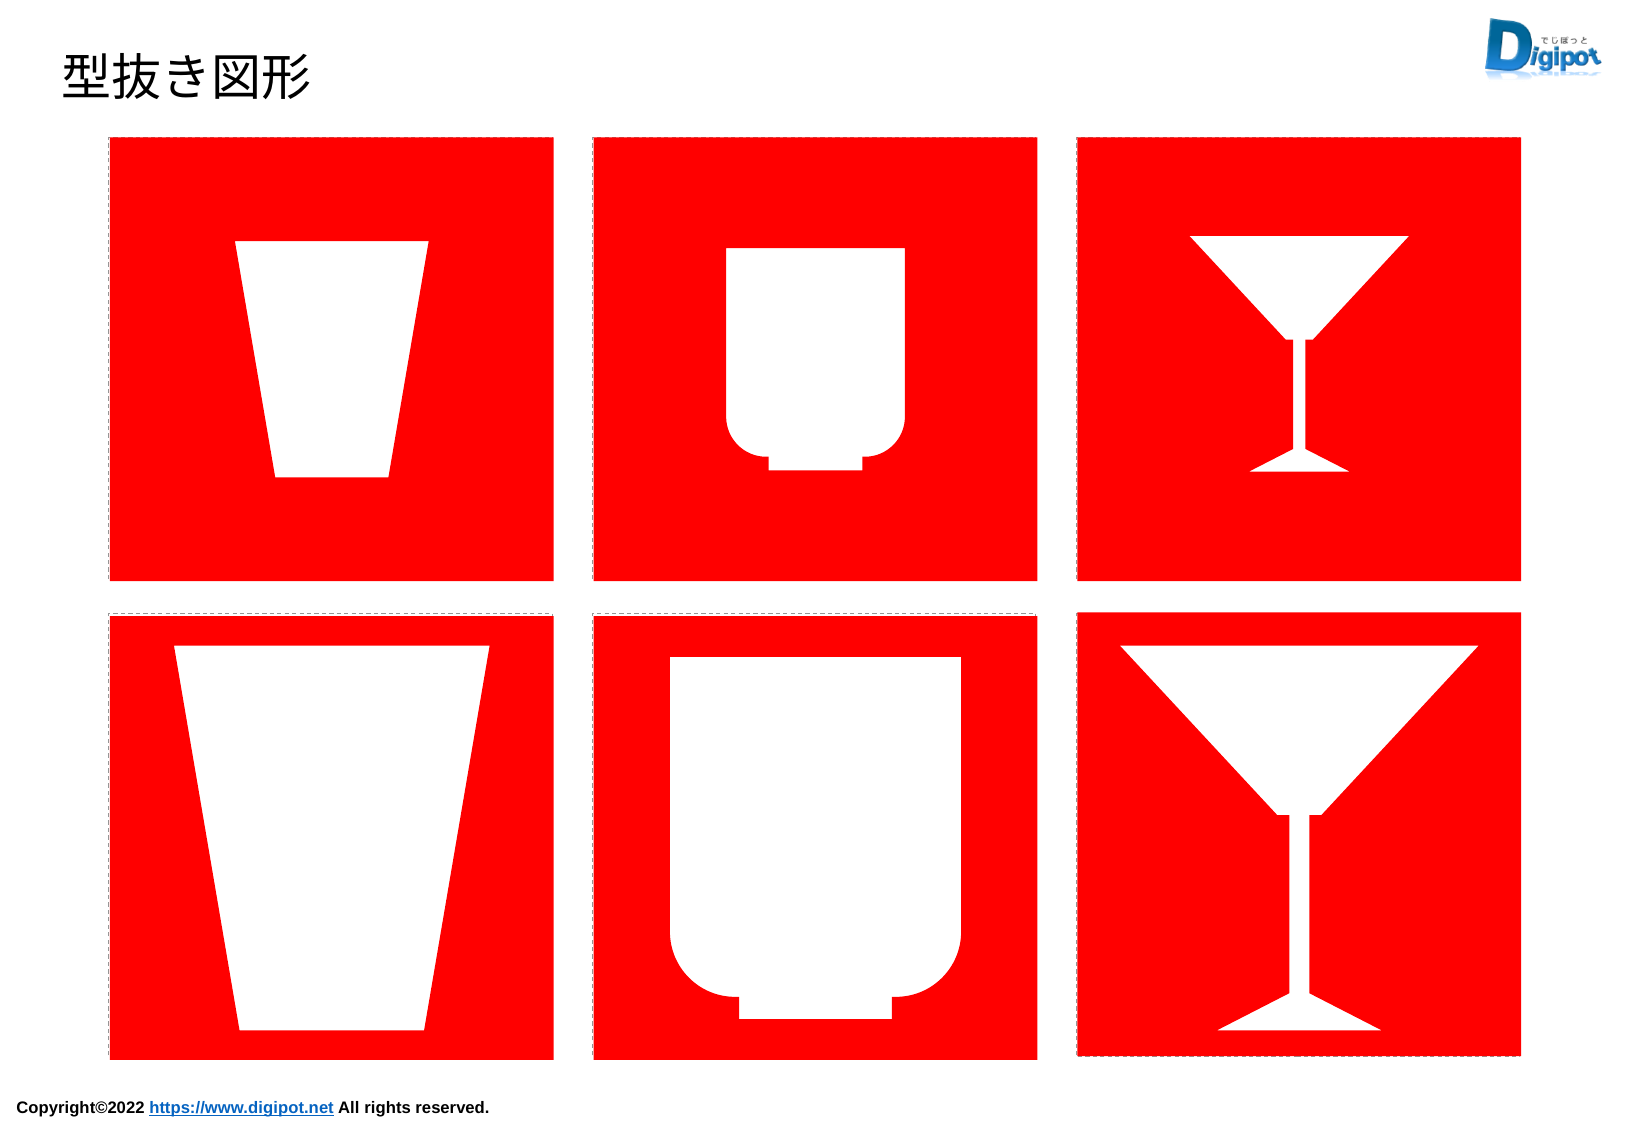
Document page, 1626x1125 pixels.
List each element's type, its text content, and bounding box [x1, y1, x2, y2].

text_box [593, 136, 1038, 582]
picture [1485, 18, 1602, 82]
text_box [109, 136, 555, 582]
text_box [1076, 611, 1522, 1057]
text_box [593, 615, 1038, 1061]
text_box 型抜き図形 [46, 38, 327, 113]
text_box [109, 615, 555, 1061]
text_box [1076, 136, 1522, 582]
